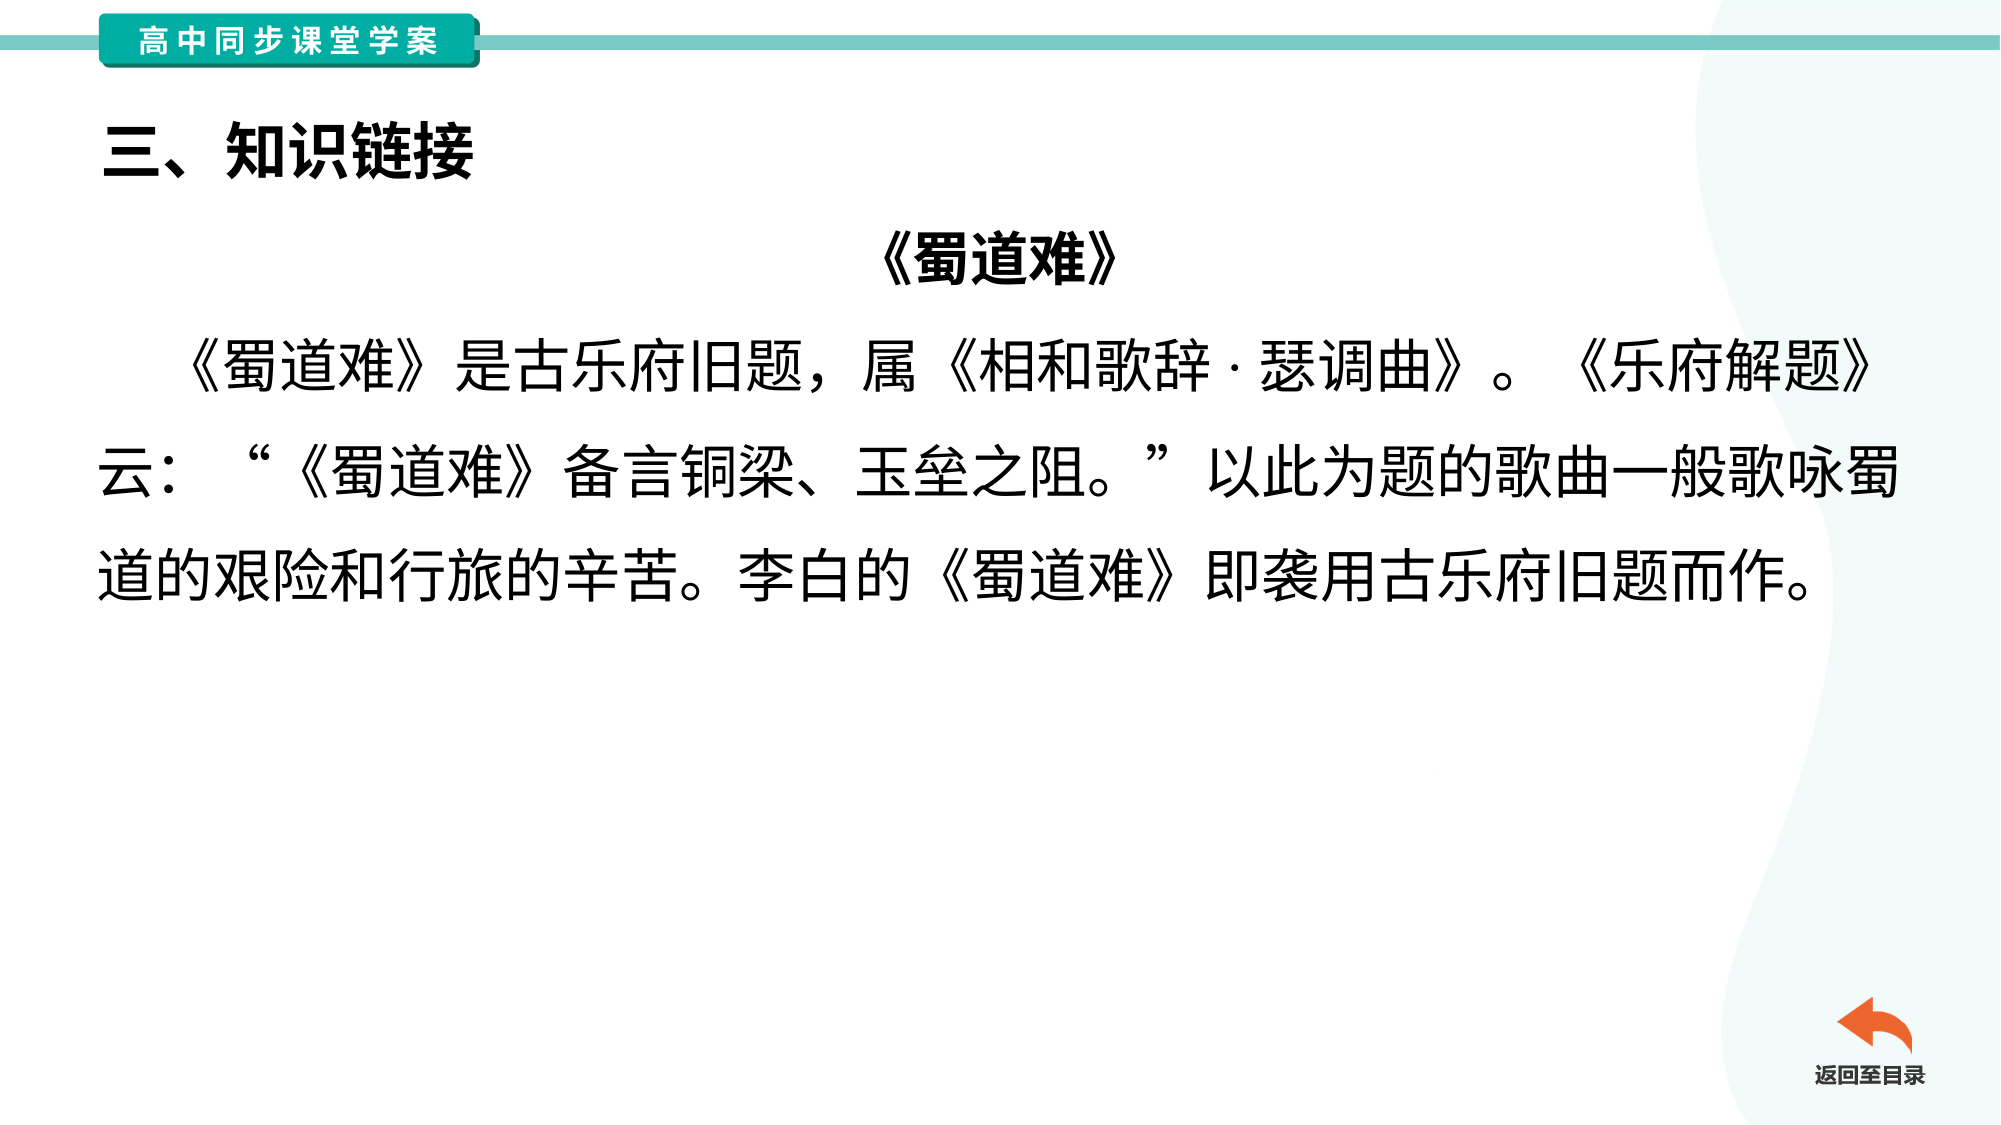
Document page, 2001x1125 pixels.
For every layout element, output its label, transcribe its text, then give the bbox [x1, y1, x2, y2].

picture [0, 0, 2000, 1125]
text_box 三、知识链接 [100, 76, 1899, 186]
text_box 《蜀道难》 《蜀道难》是古乐府旧题，属《相和歌辞·瑟调曲》。《乐府解题》 云：“《蜀道难》备言铜梁、玉垒之阻。”以此为题的歌曲一般歌咏蜀 道的艰险和行旅的辛苦。李白的《蜀道难》即袭用古乐府旧题而作。 [100, 186, 1899, 599]
